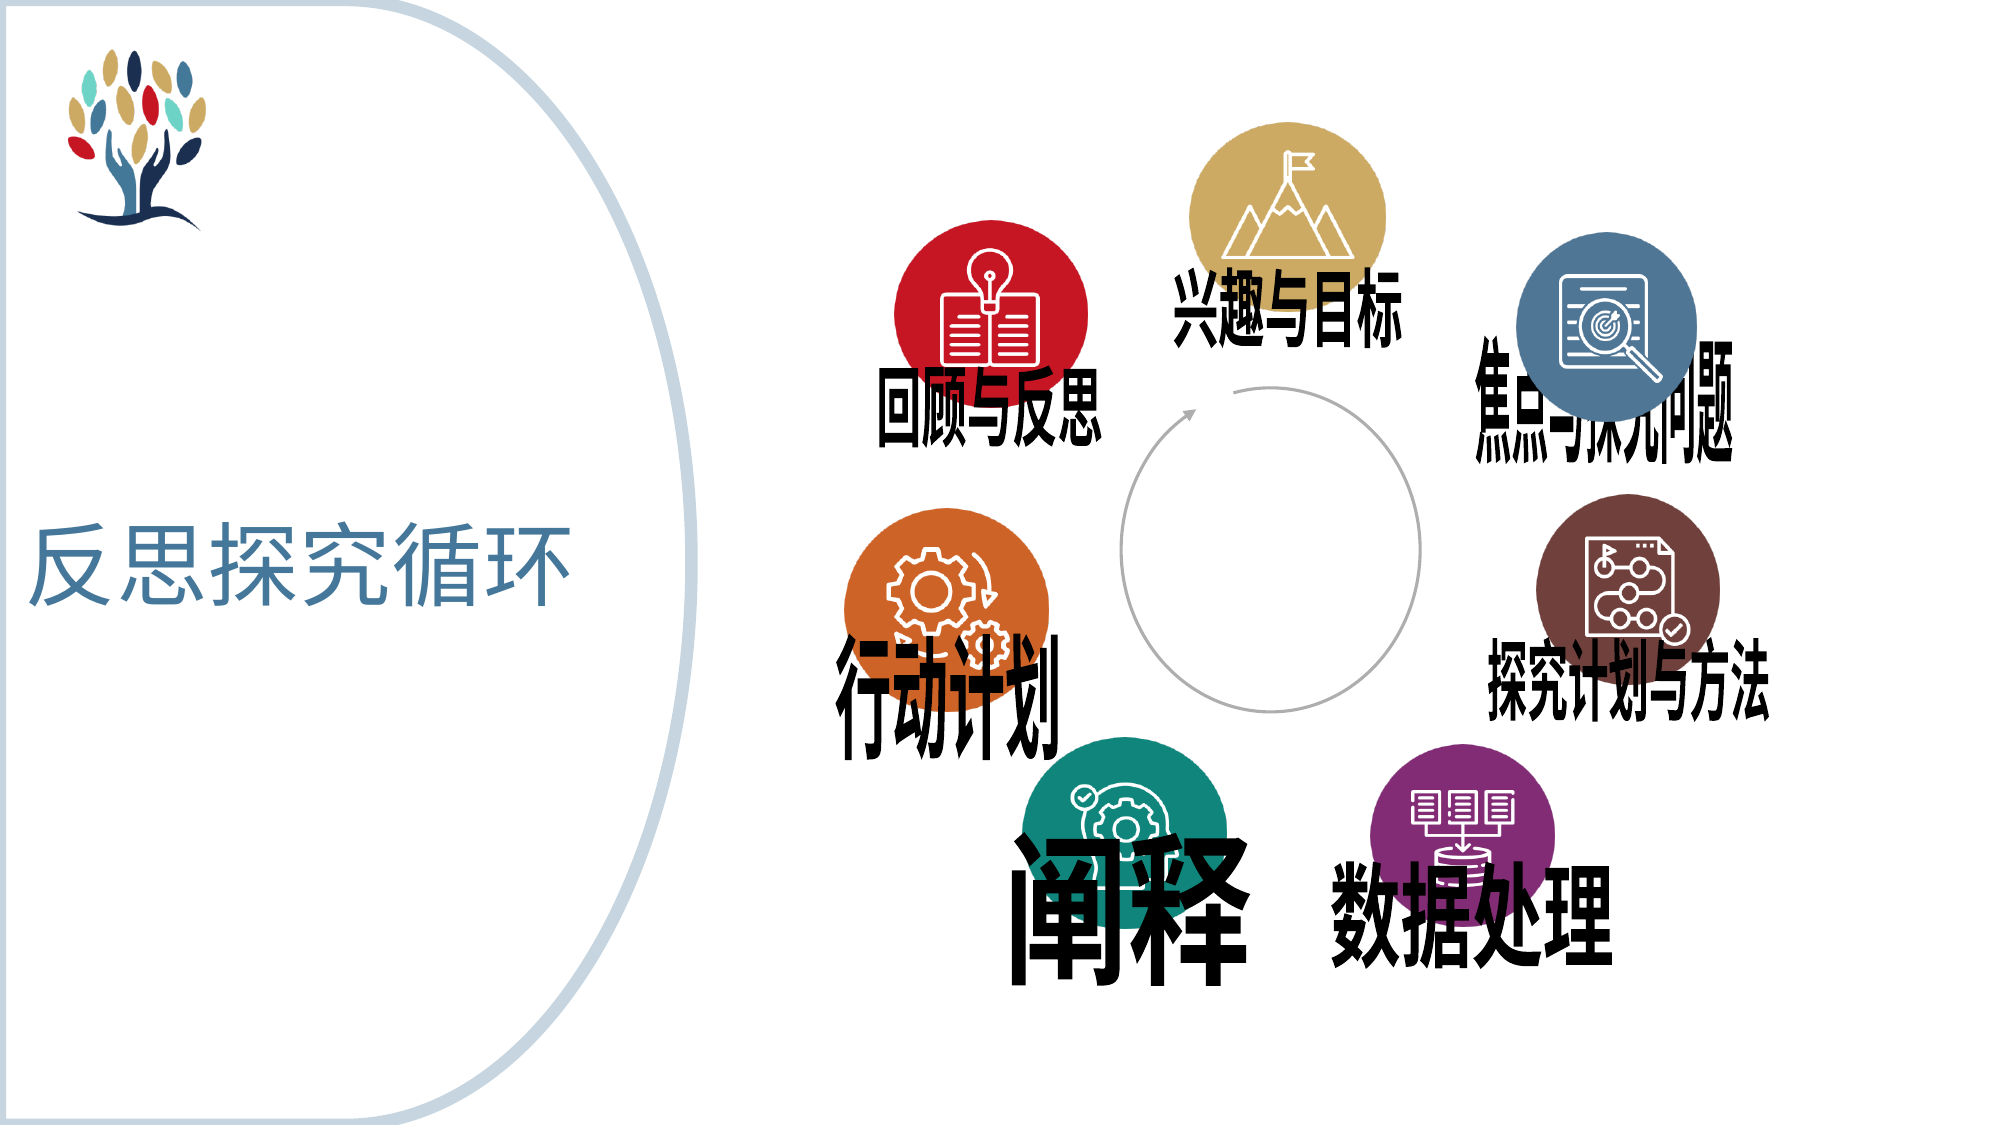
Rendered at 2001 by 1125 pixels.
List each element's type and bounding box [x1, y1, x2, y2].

text_box [1474, 232, 1733, 465]
text_box [1120, 387, 1421, 713]
text_box [835, 508, 1058, 761]
text_box [1487, 494, 1770, 723]
text_box [879, 219, 1102, 449]
text_box [0, 0, 692, 1125]
text_box [1330, 744, 1613, 970]
text_box [1173, 121, 1402, 349]
text_box [1011, 737, 1251, 987]
